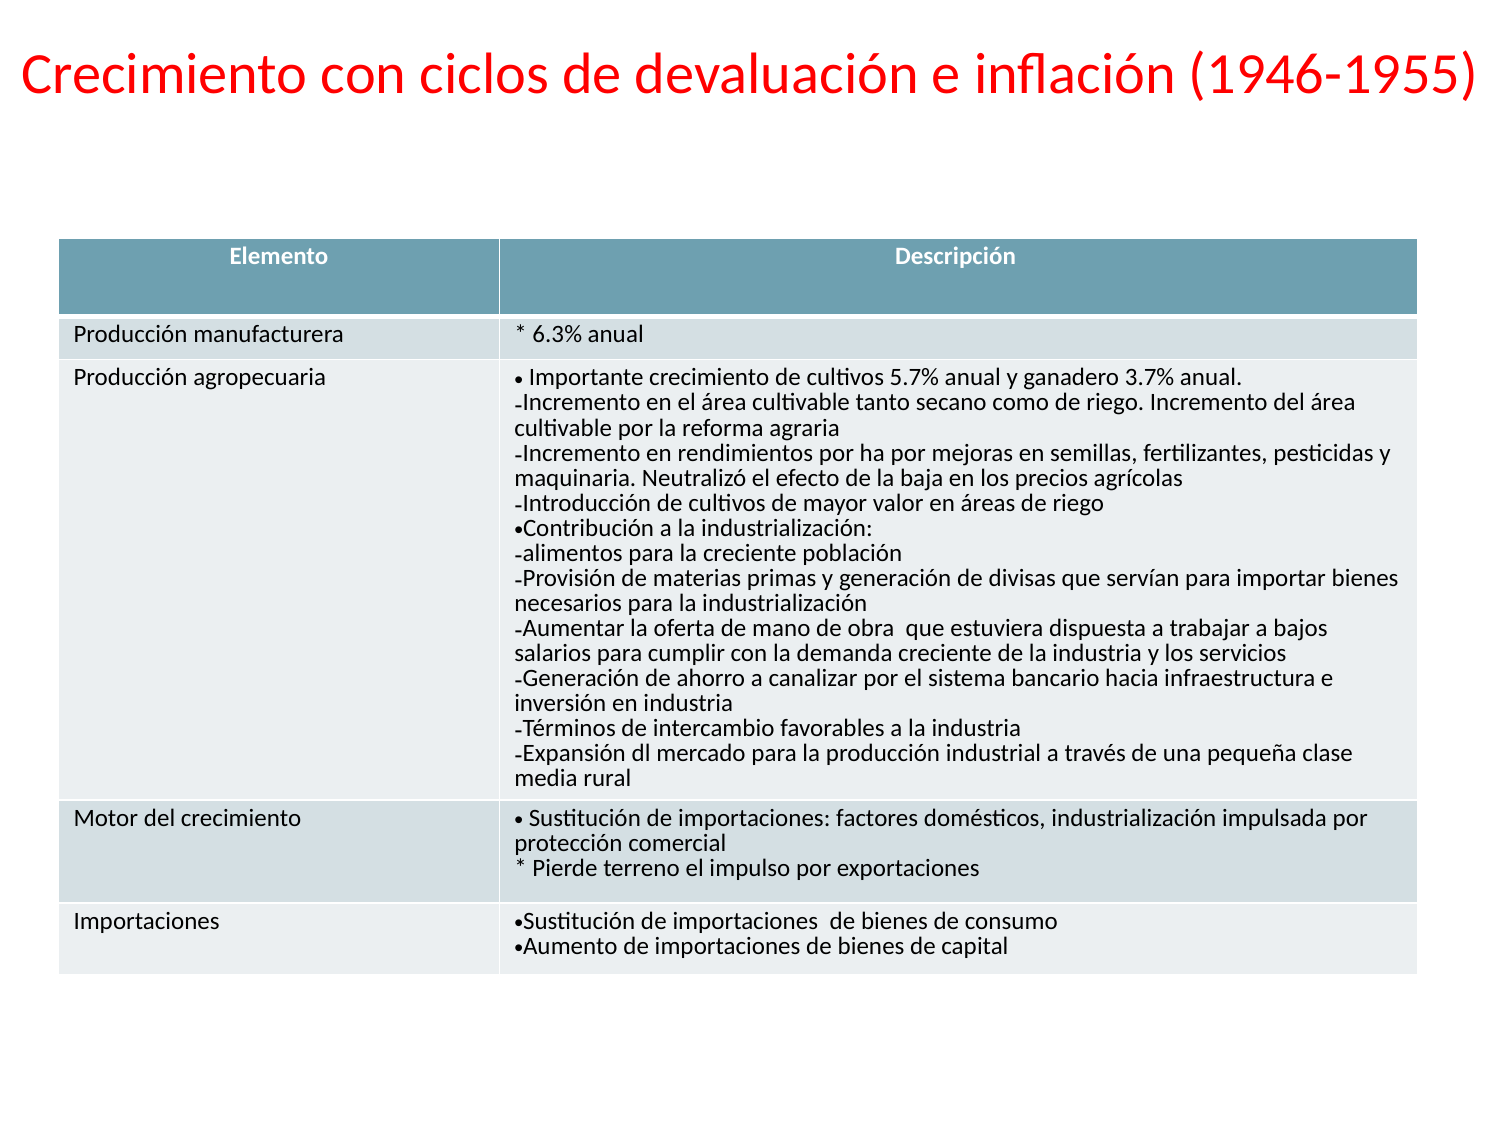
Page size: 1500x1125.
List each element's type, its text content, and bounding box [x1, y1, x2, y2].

table_cell * 6.3% anual [500, 319, 1417, 359]
table_cell Importante crecimiento de cultivos 5.7% anual y ganadero 3.7% anual. Incremento en el área cultivable tanto secano como de riego. Incremento del área cultivable por la reforma agraria Incremento en rendimientos por ha por mejoras en semillas, fertilizantes, pesticidas y maquinaria. Neutralizó el efecto de la baja en los precios agrícolas Introducción de cultivos de mayor valor en áreas de riego Contribución a la industrialización: alimentos para la creciente población Provisión de materias primas y generación de divisas que servían para importar bienes necesarios para la industrialización Aumentar la oferta de mano de obra que estuviera dispuesta a trabajar a bajos salarios para cumplir con la demanda creciente de la industria y los servicios Generación de ahorro a canalizar por el sistema bancario hacia infraestructura e inversión en industria Términos de intercambio favorables a la industria Expansión dl mercado para la producción industrial a través de una pequeña clase media rural [500, 360, 1417, 799]
table_cell Producción agropecuaria [59, 360, 499, 799]
table_cell Motor del crecimiento [59, 801, 499, 902]
table_cell Sustitución de importaciones de bienes de consumo Aumento de importaciones de bienes de capital [500, 904, 1417, 974]
table_header Elemento [59, 239, 499, 314]
table_cell Sustitución de importaciones: factores domésticos, industrialización impulsada por protección comercial * Pierde terreno el impulso por exportaciones [500, 801, 1417, 902]
table_cell Producción manufacturera [59, 319, 499, 359]
table_cell Importaciones [59, 904, 499, 974]
title Crecimiento con ciclos de devaluación e inflación (1946-1955) [0, 0, 1500, 141]
table_header Descripción [500, 239, 1417, 314]
